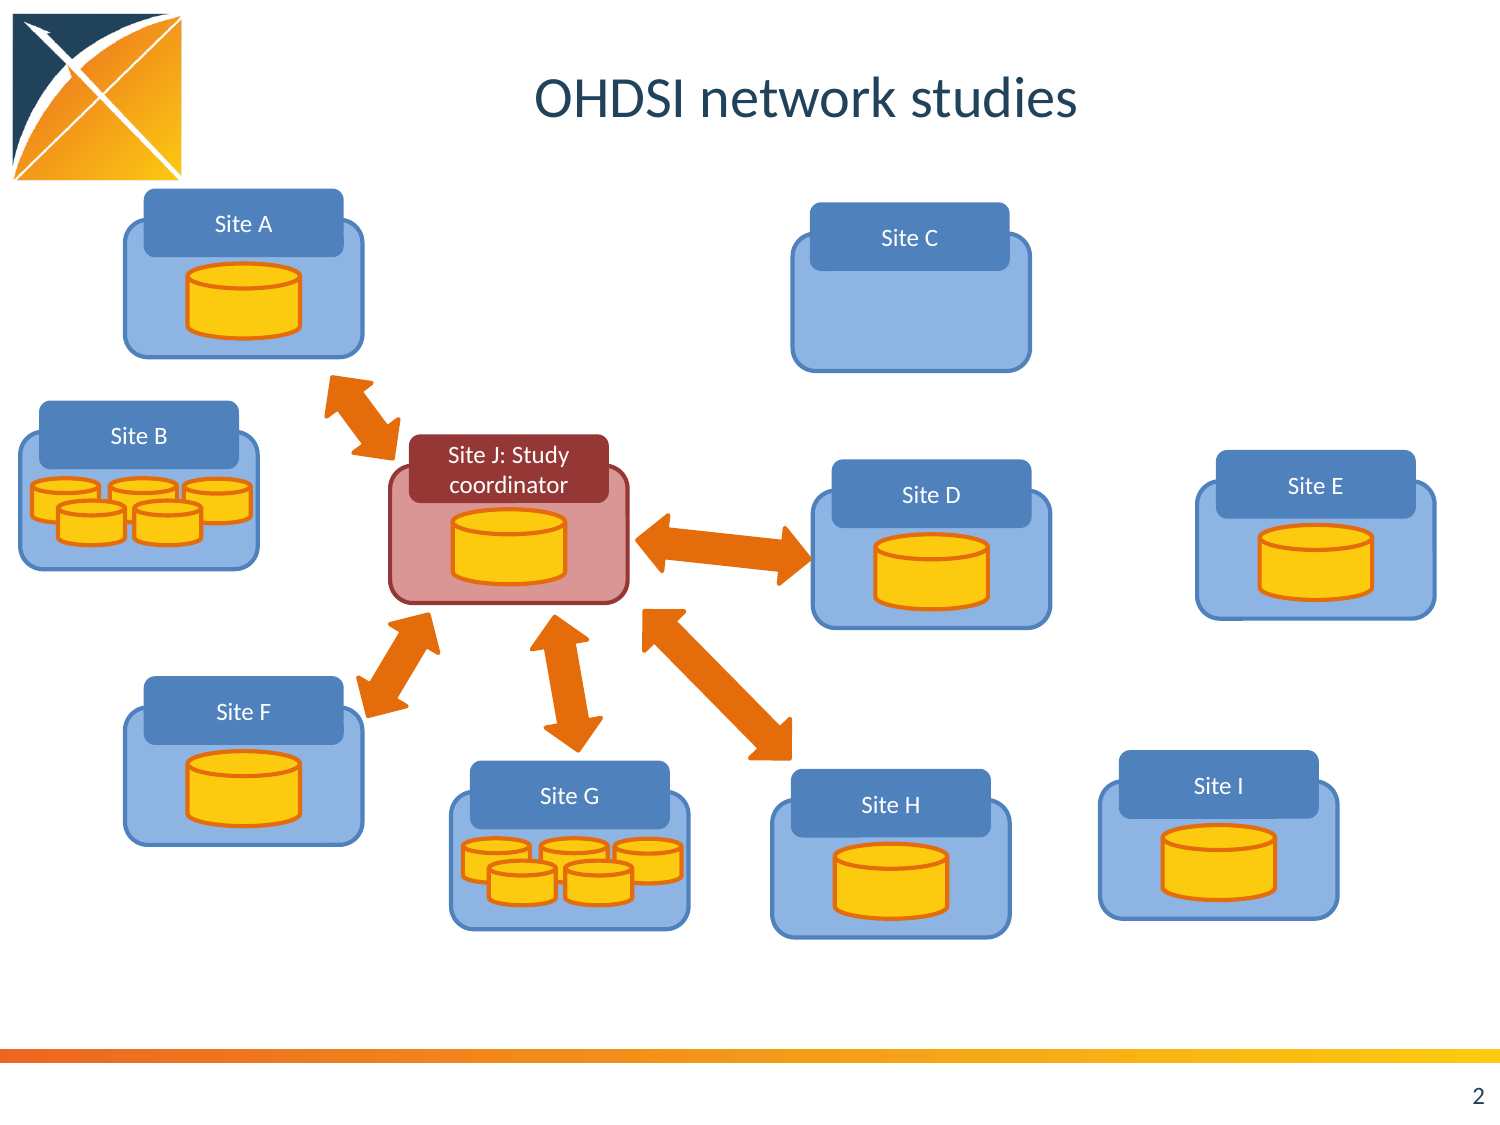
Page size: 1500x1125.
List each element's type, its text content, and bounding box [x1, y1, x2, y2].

text_box [388, 464, 630, 606]
picture [0, 0, 206, 200]
text_box Site C [807, 200, 1012, 274]
text_box [185, 749, 303, 829]
slide_number 2 [1149, 1065, 1500, 1125]
text_box [185, 261, 303, 341]
text_box Site A [141, 186, 346, 260]
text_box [1099, 749, 1338, 920]
text_box [873, 532, 990, 612]
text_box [1196, 449, 1435, 619]
text_box [635, 513, 812, 586]
text_box [122, 218, 365, 360]
text_box [642, 608, 793, 761]
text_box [771, 768, 1010, 938]
text_box [122, 706, 365, 847]
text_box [19, 400, 258, 570]
text_box [356, 612, 441, 719]
text_box [810, 489, 1053, 631]
text_box Site F [141, 674, 346, 748]
text_box [324, 375, 401, 461]
text_box [450, 507, 568, 587]
title OHDSI network studies [187, 24, 1425, 163]
text_box Site J: Study coordinator [406, 432, 612, 506]
text_box Site D [829, 457, 1034, 531]
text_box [450, 760, 689, 930]
text_box [530, 614, 603, 753]
text_box [790, 231, 1033, 374]
